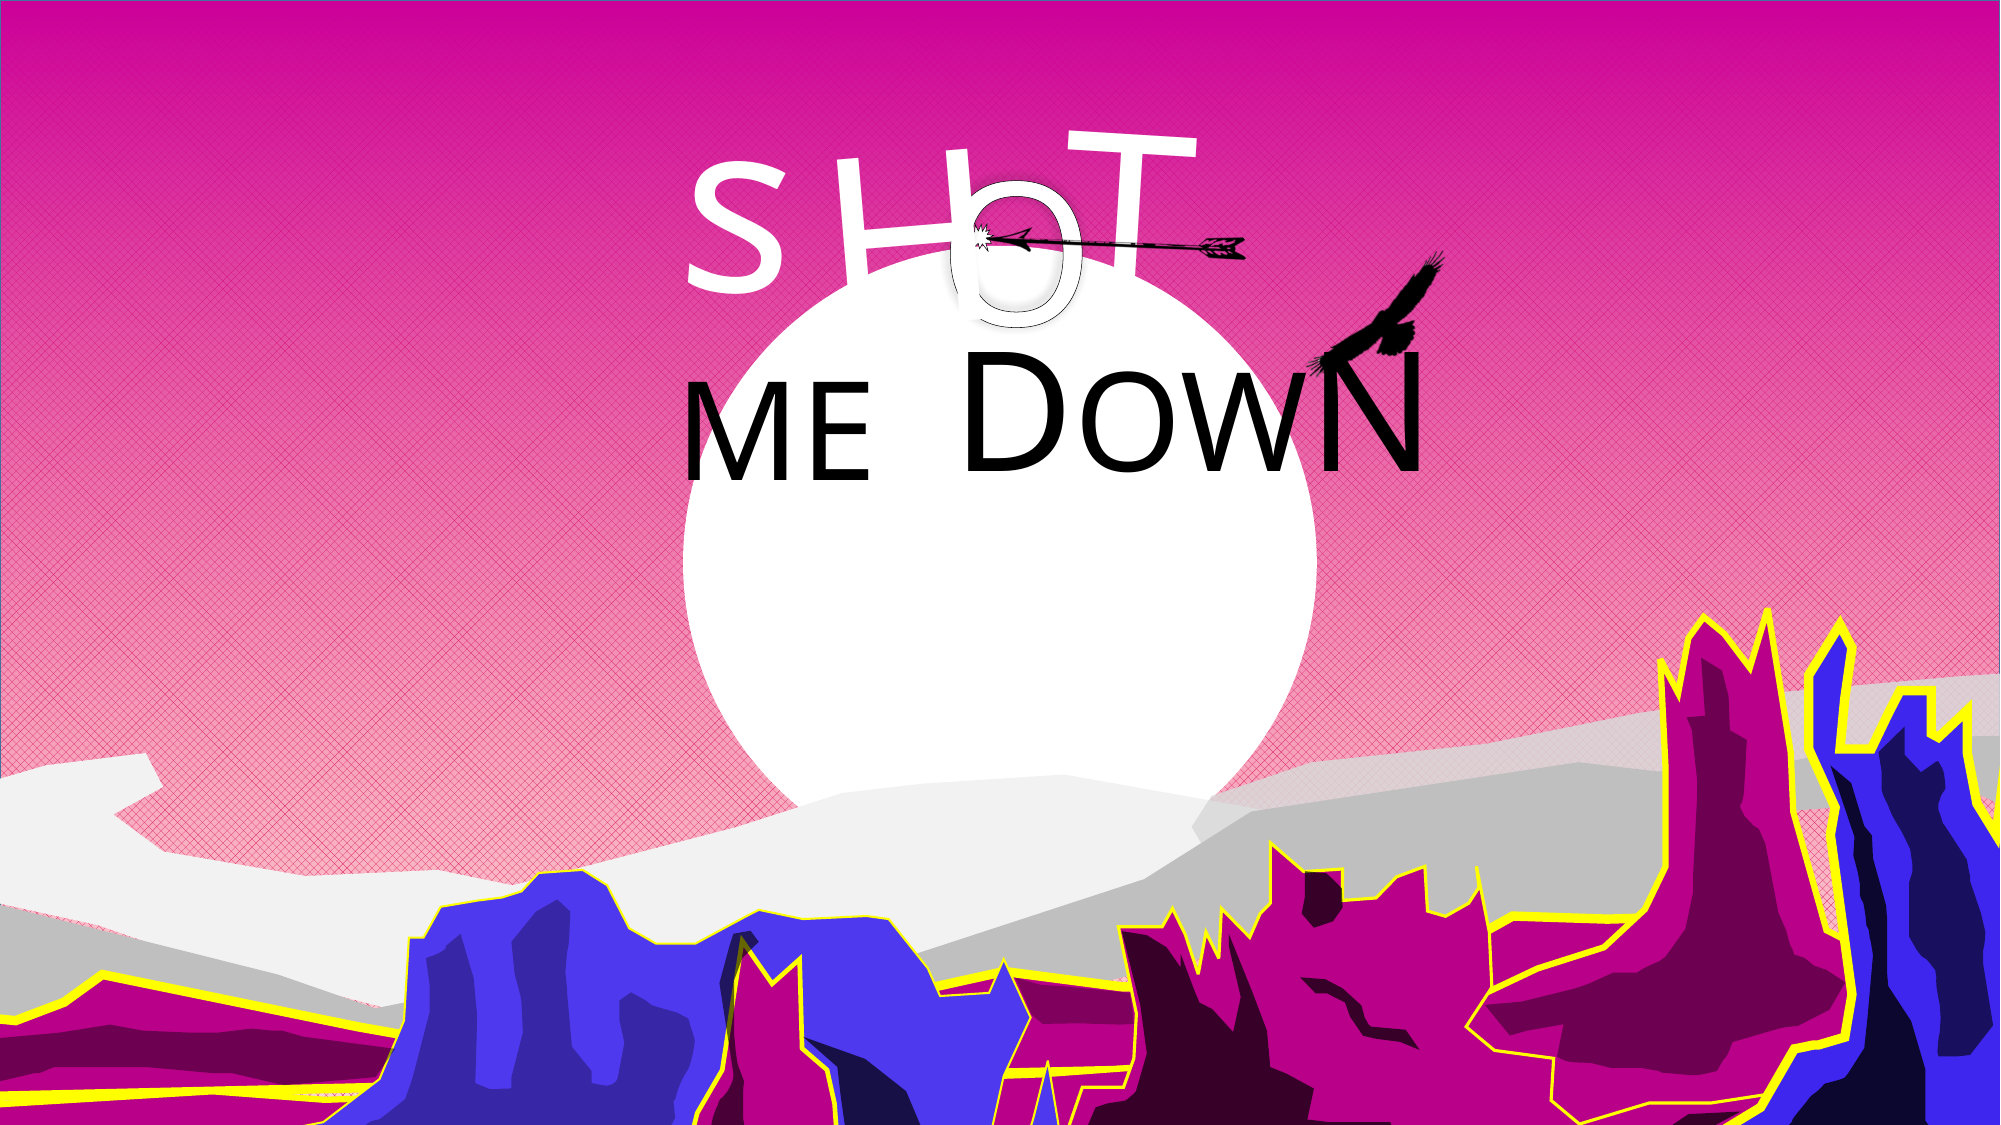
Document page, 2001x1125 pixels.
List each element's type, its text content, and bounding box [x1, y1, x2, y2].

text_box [667, 44, 1216, 387]
text_box [681, 387, 1318, 608]
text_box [0, 608, 2000, 1125]
text_box DOWN [937, 297, 1451, 513]
text_box ME [660, 335, 893, 516]
picture [1278, 214, 1486, 359]
text_box [0, 0, 2000, 608]
